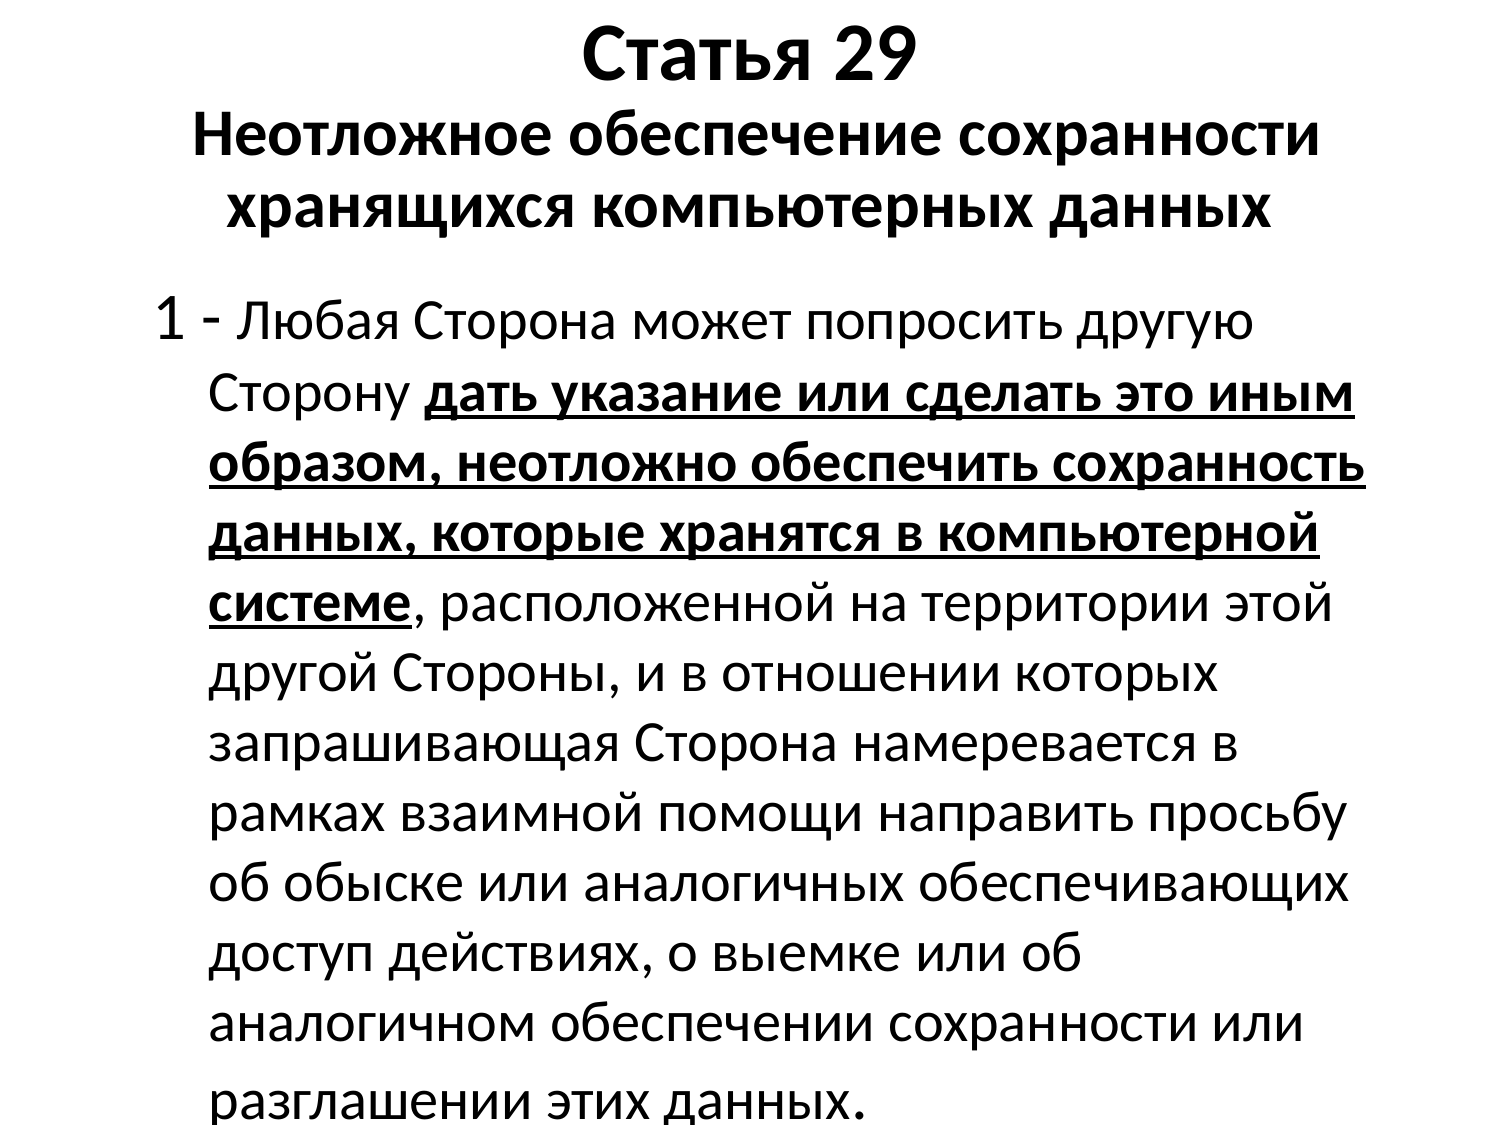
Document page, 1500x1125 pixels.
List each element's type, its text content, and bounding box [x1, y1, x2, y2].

title Статья 29 Неотложное обеспечение сохранности хранящихся компьютерных данных [75, 45, 1425, 206]
list 1 - Любая Сторона может попросить другую Сторону дать указание или сделать это иным образом, неотложно обеспечить сохранность данных, которые хранятся в компьютерной системе, расположенной на территории этой другой Стороны, и в отношении которых запрашивающая Сторона намеревается в рамках взаимной помощи направить просьбу об обыске или аналогичных обеспечивающих доступ действиях, о выемке или об аналогичном обеспечении сохранности или разглашении этих данных. [137, 265, 1413, 1081]
